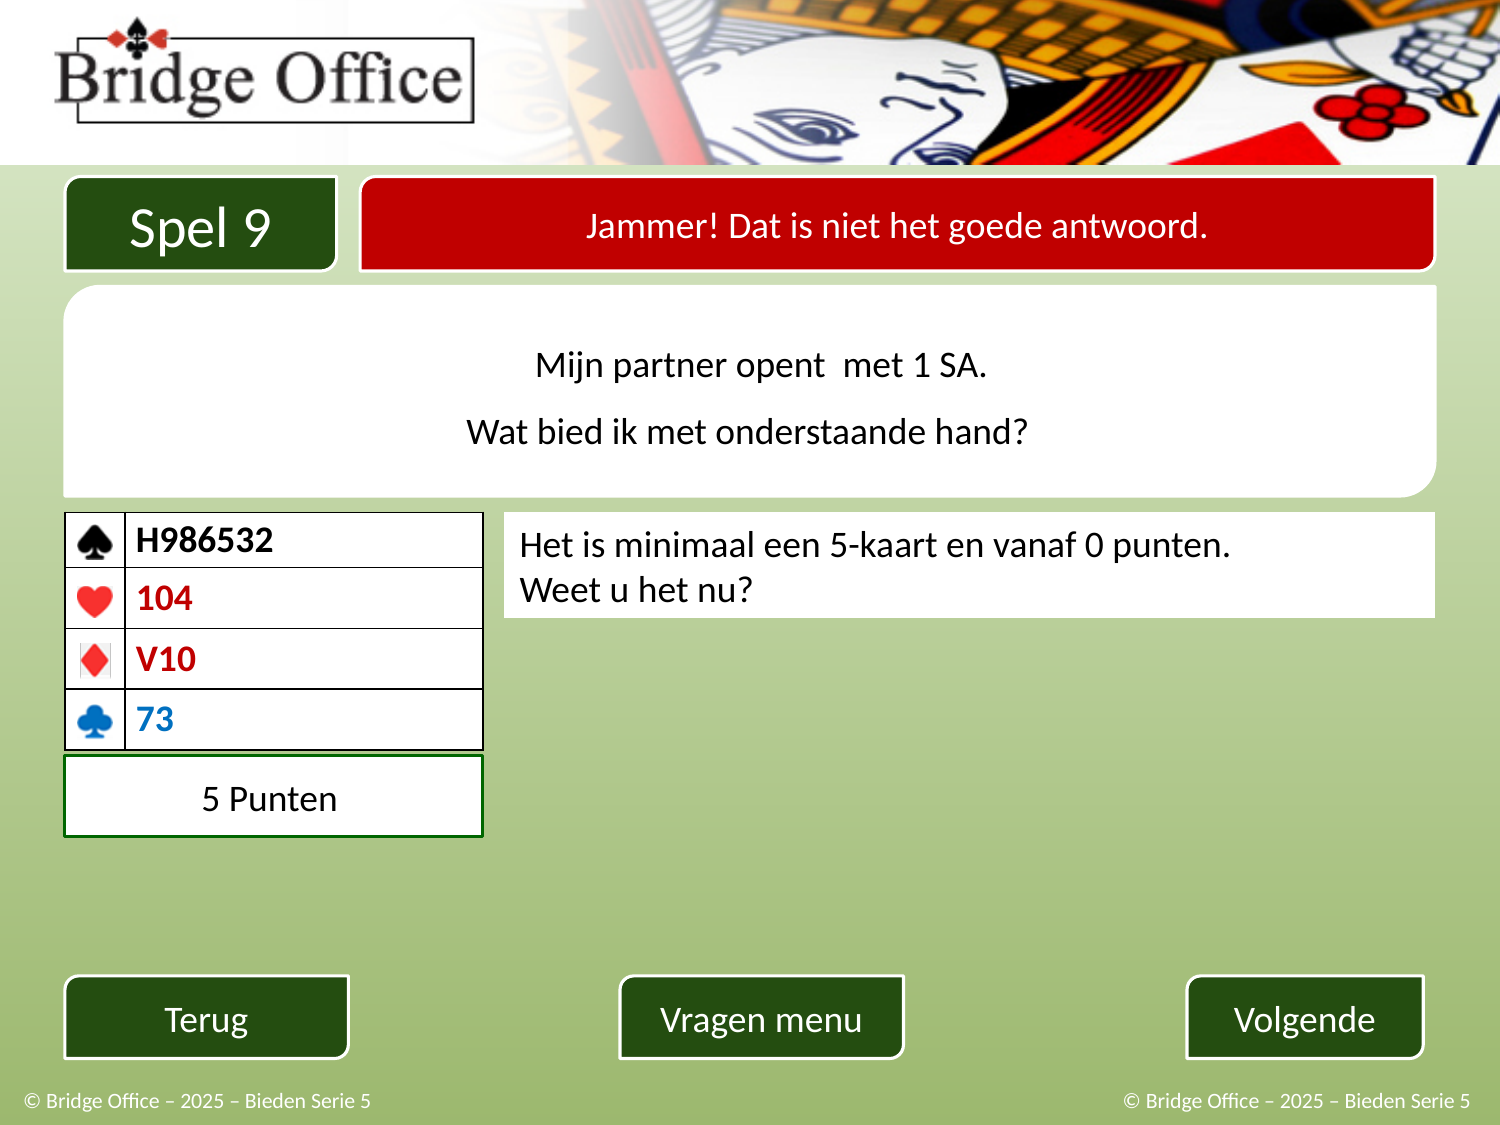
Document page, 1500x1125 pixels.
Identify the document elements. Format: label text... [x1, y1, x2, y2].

text_box 5 Punten [63, 754, 484, 838]
text_box Mijn partner opent met 1 SA. [508, 332, 1015, 393]
text_box © Bridge Office – 2025 – Bieden Serie 5 [1107, 1079, 1500, 1121]
text_box Vragen menu [618, 974, 906, 1061]
picture [77, 643, 114, 679]
table_cell V10 [126, 629, 482, 688]
text_box © Bridge Office – 2025 – Bieden Serie 5 [8, 1079, 393, 1121]
text_box Spel 9 [63, 179, 339, 273]
text_box Jammer! Dat is niet het goede antwoord. [358, 179, 1437, 273]
text_box Het is minimaal een 5-kaart en vanaf 0 punten. Weet u het nu? [504, 512, 1435, 618]
table_header H986532 [126, 513, 482, 567]
table_cell 104 [126, 568, 482, 628]
table_cell [66, 629, 124, 688]
text_box Terug [63, 974, 350, 1061]
picture [77, 524, 114, 561]
table_cell [66, 568, 124, 628]
table_cell 73 [126, 690, 482, 749]
table_header [66, 513, 124, 567]
picture [77, 585, 114, 618]
text_box Volgende [1185, 974, 1425, 1061]
picture [77, 703, 114, 740]
picture [0, 0, 1500, 166]
table_cell [66, 690, 124, 749]
text_box [63, 284, 1437, 498]
text_box Wat bied ik met onderstaande hand? [451, 399, 1072, 460]
